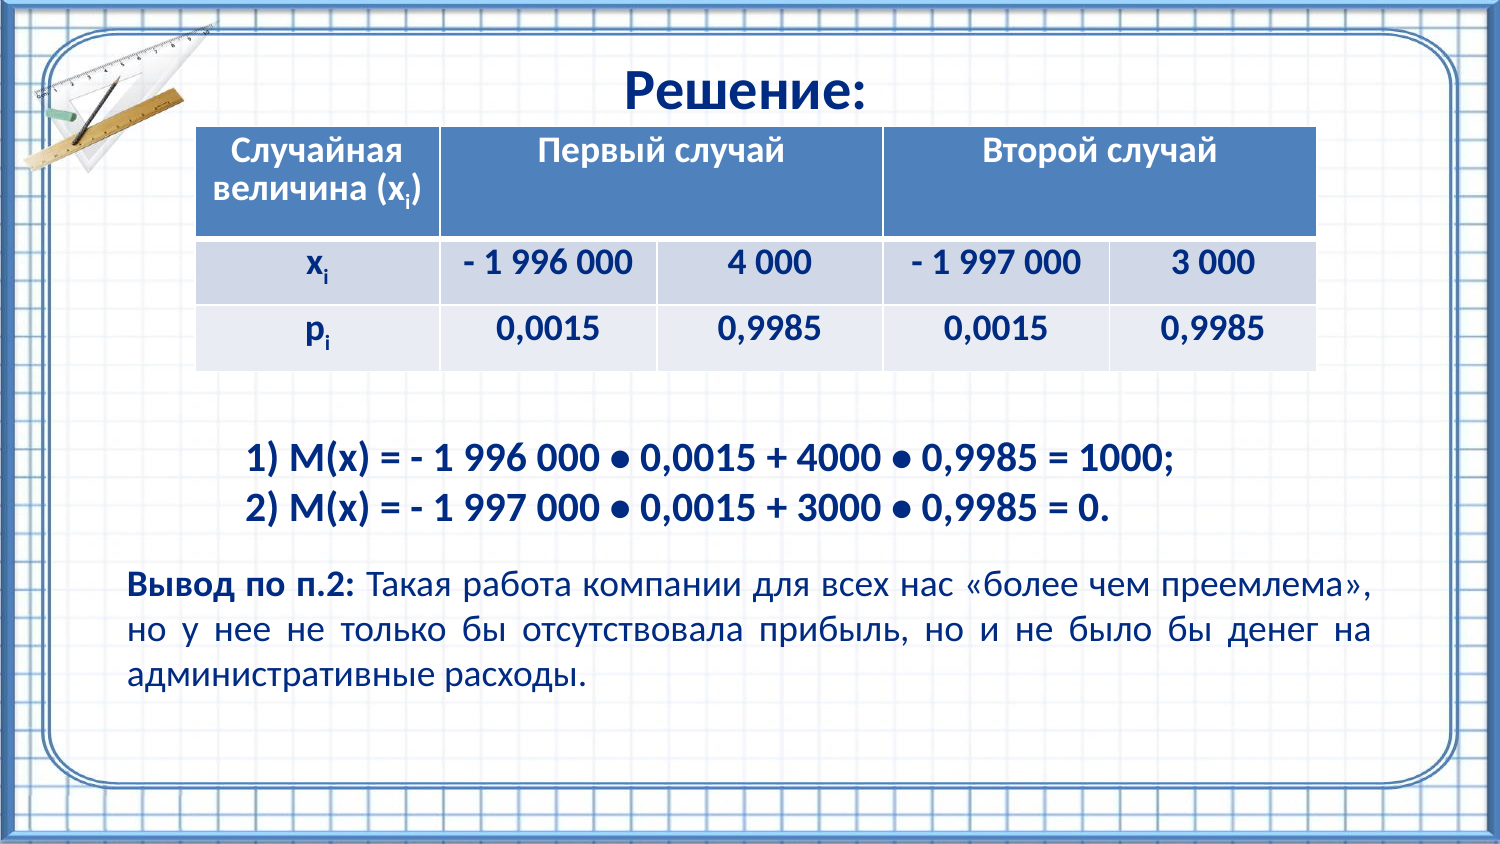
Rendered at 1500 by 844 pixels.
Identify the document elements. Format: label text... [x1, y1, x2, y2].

table_header Первый случай [441, 127, 882, 236]
table_cell 0,0015 [884, 306, 1109, 371]
text_box Решение: [610, 43, 883, 126]
picture [0, 0, 1500, 844]
table_cell 3 000 [1110, 242, 1316, 304]
table_cell 0,9985 [658, 306, 882, 371]
table_header Случайная величина (xi) [196, 127, 439, 236]
table_cell - 1 996 000 [441, 242, 656, 304]
table_cell pi [196, 306, 439, 371]
text_box Вывод по п.2: Такая работа компании для всех нас «более чем преемлема», но у нее не только бы отсутствовала прибыль, но и не было бы денег на административные расходы. [112, 551, 1388, 702]
table_cell xi [196, 242, 439, 304]
text_box 1) М(х) = - 1 996 000 • 0,0015 + 4000 • 0,9985 = 1000; 2) М(х) = - 1 997 000 • 0,0015 + 3000 • 0,9985 = 0. [230, 422, 1282, 538]
table_header Второй случай [884, 127, 1316, 236]
table_cell - 1 997 000 [884, 242, 1109, 304]
table_cell 4 000 [658, 242, 882, 304]
table_cell 0,0015 [441, 306, 656, 371]
table_cell 0,9985 [1110, 306, 1316, 371]
